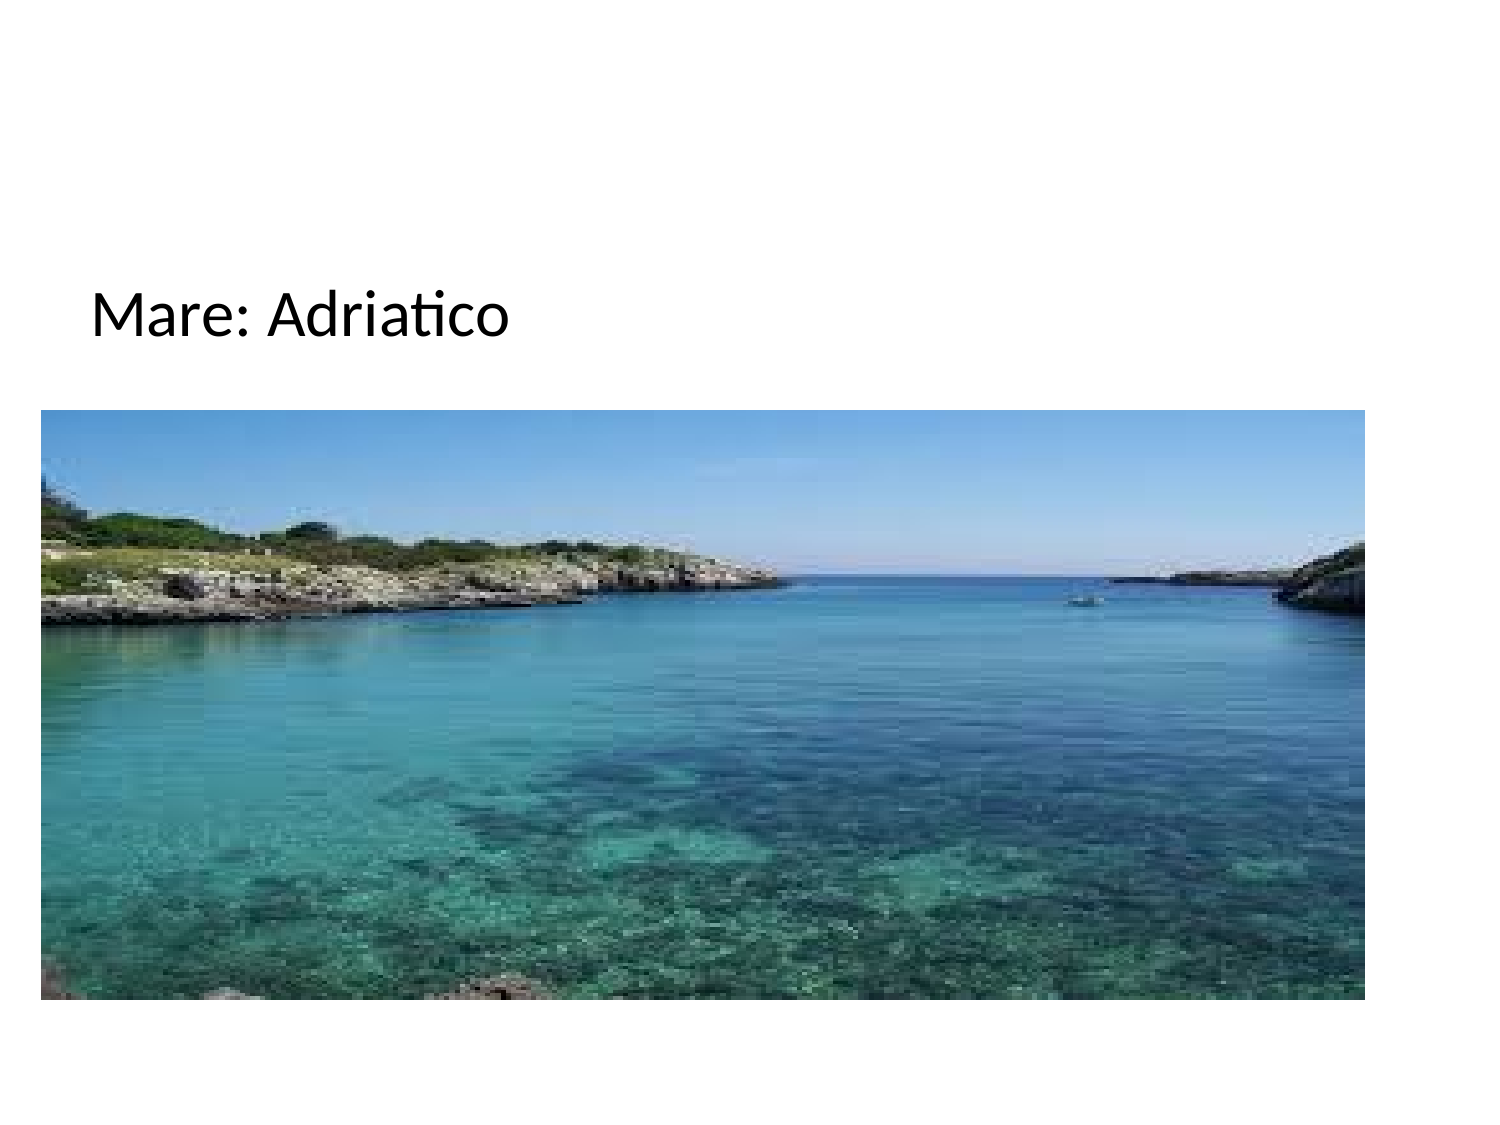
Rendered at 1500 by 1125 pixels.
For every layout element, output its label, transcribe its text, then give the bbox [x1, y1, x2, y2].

list Mare: Adriatico [75, 262, 1425, 1005]
picture [40, 410, 1365, 1000]
